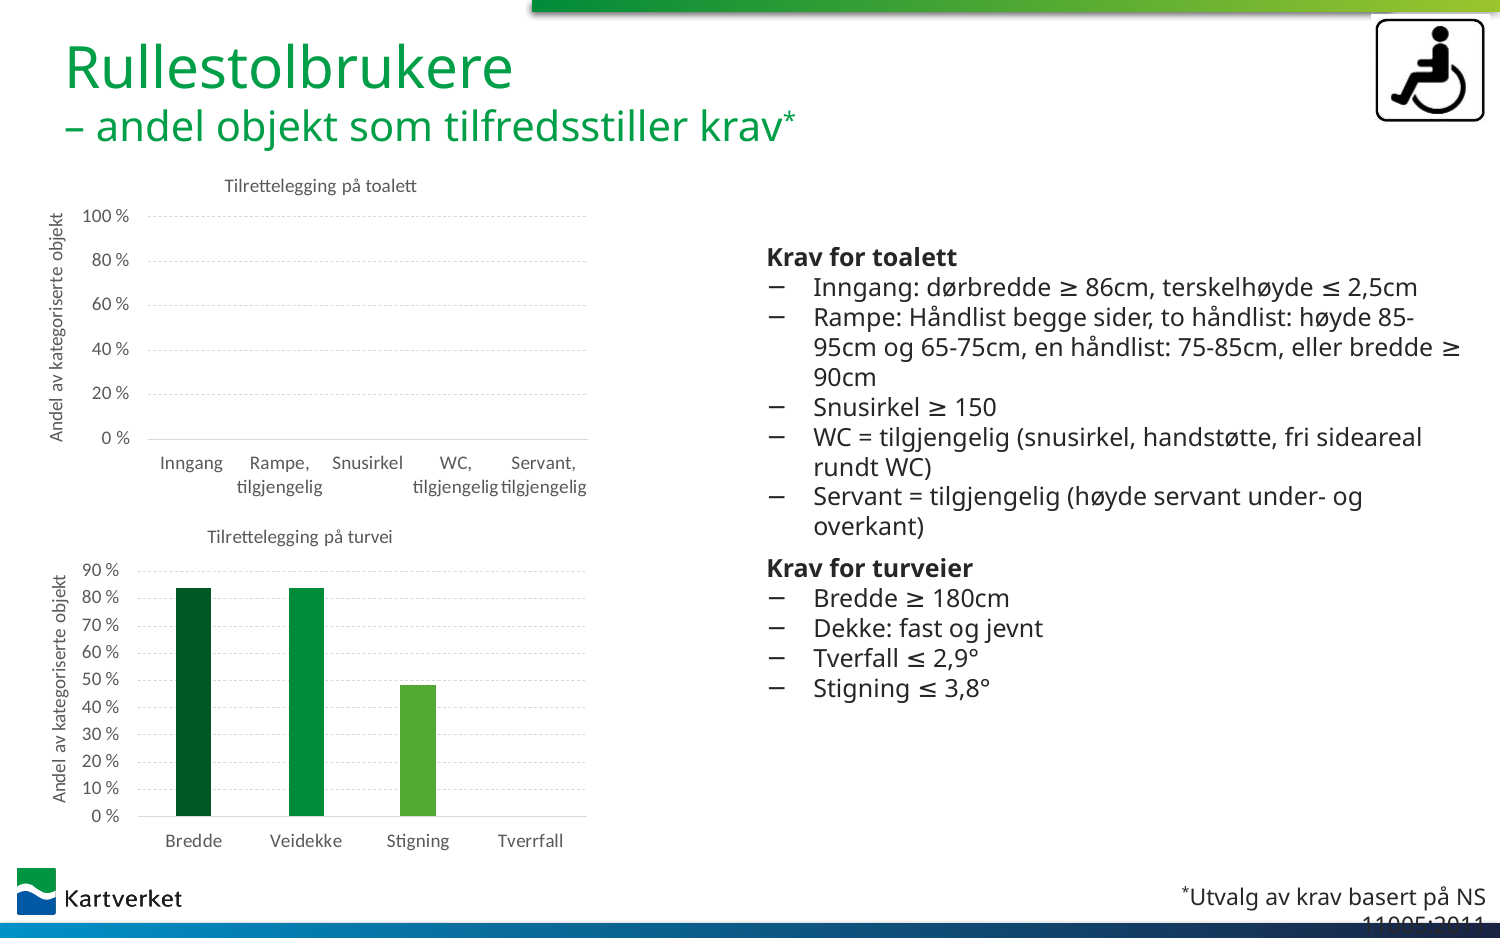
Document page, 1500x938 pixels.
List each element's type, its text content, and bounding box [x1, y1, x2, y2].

picture [41, 520, 598, 859]
text_box Krav for toalett Inngang: dørbredde ≥ 86cm, terskelhøyde ≤ 2,5cm Rampe: Håndlist begge sider, to håndlist: høyde 85-95cm og 65-75cm, en håndlist: 75-85cm, eller bredde ≥ 90cm Snusirkel ≥ 150 WC = tilgjengelig (snusirkel, handstøtte, fri sideareal rundt WC) Servant = tilgjengelig (høyde servant under- og overkant) [751, 234, 1483, 545]
picture [1371, 13, 1491, 127]
text_box *Utvalg av krav basert på NS 11005:2011 [1068, 873, 1500, 938]
text_box Rullestolbrukere – andel objekt som tilfredsstiller krav* [49, 14, 1431, 158]
picture [41, 166, 599, 505]
text_box Krav for turveier Bredde ≥ 180cm Dekke: fast og jevnt Tverfall ≤ 2,9° Stigning ≤ 3,8° [751, 545, 1483, 710]
